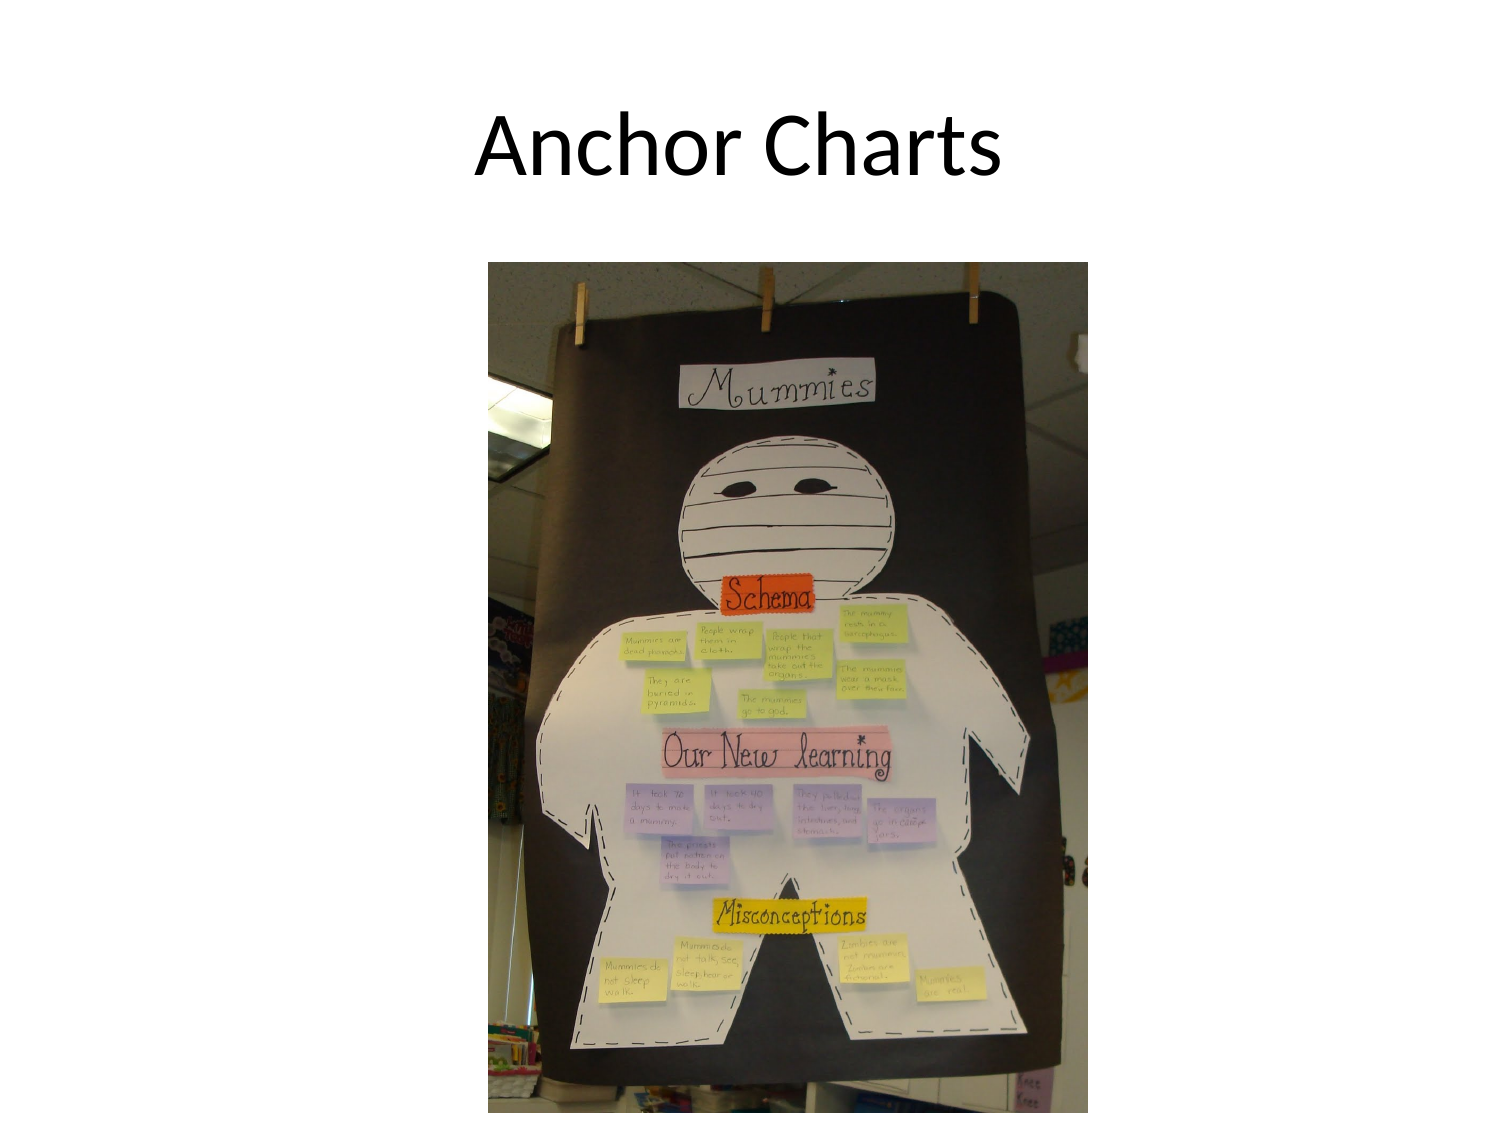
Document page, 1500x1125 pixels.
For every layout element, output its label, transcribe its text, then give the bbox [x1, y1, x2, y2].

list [488, 262, 1088, 1113]
title Anchor Charts [75, 45, 1425, 233]
